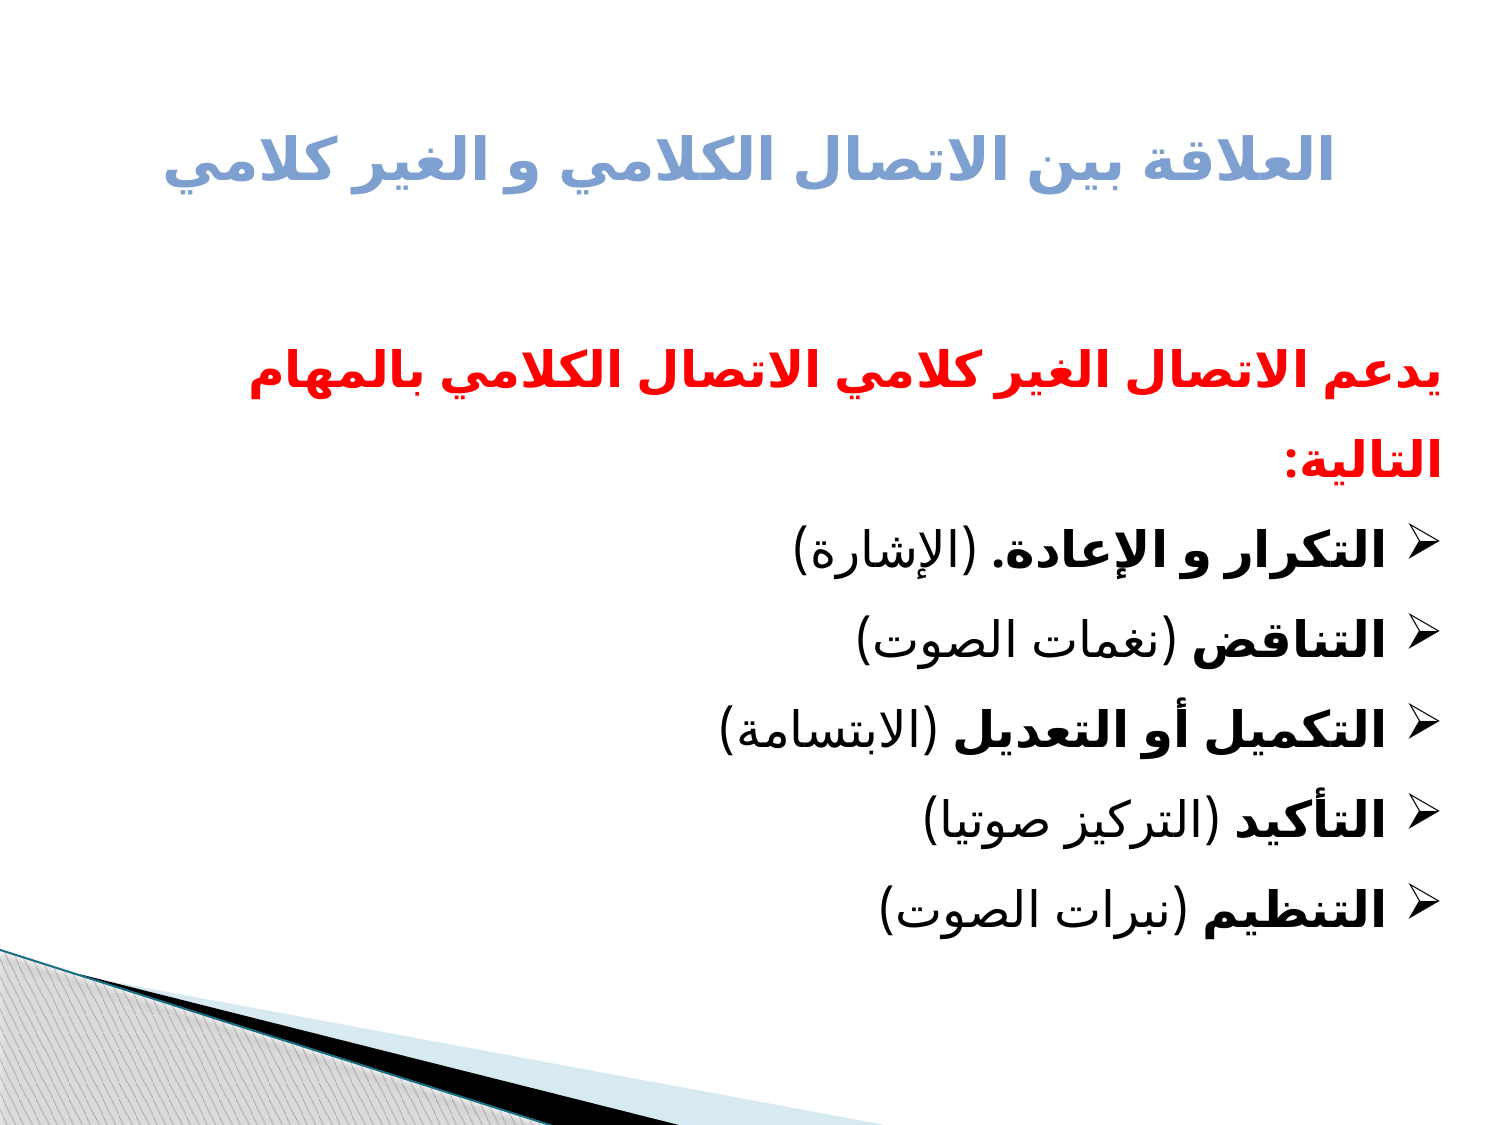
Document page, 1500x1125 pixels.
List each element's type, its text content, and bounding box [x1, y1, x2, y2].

text_box يدعم الاتصال الغير كلامي الاتصال الكلامي بالمهام التالية: التكرار و الإعادة. (الإشارة) التناقض (نغمات الصوت) التكميل أو التعديل (الابتسامة) التأكيد (التركيز صوتيا) التنظيم (نبرات الصوت) [76, 255, 1459, 946]
title العلاقة بين الاتصال الكلامي و الغير كلامي [75, 45, 1425, 233]
